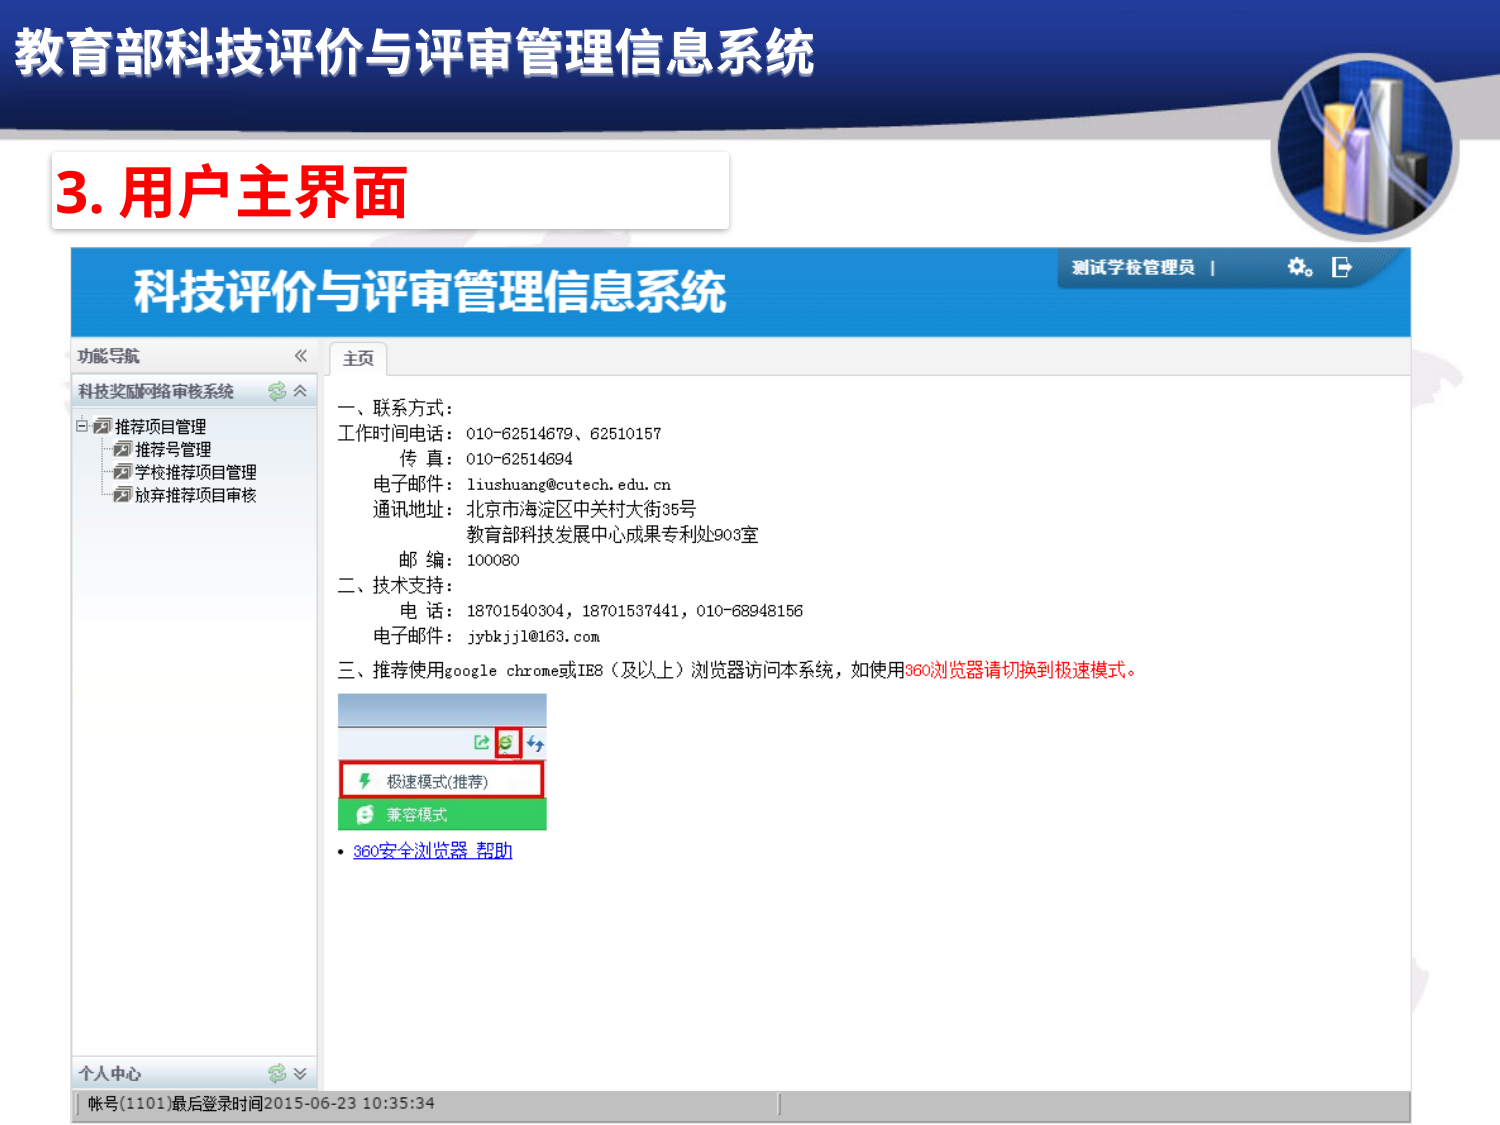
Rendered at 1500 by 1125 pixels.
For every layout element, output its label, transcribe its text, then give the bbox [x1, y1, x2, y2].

picture [0, 1, 1500, 1125]
text_box 3.用户主界面 [52, 152, 729, 229]
